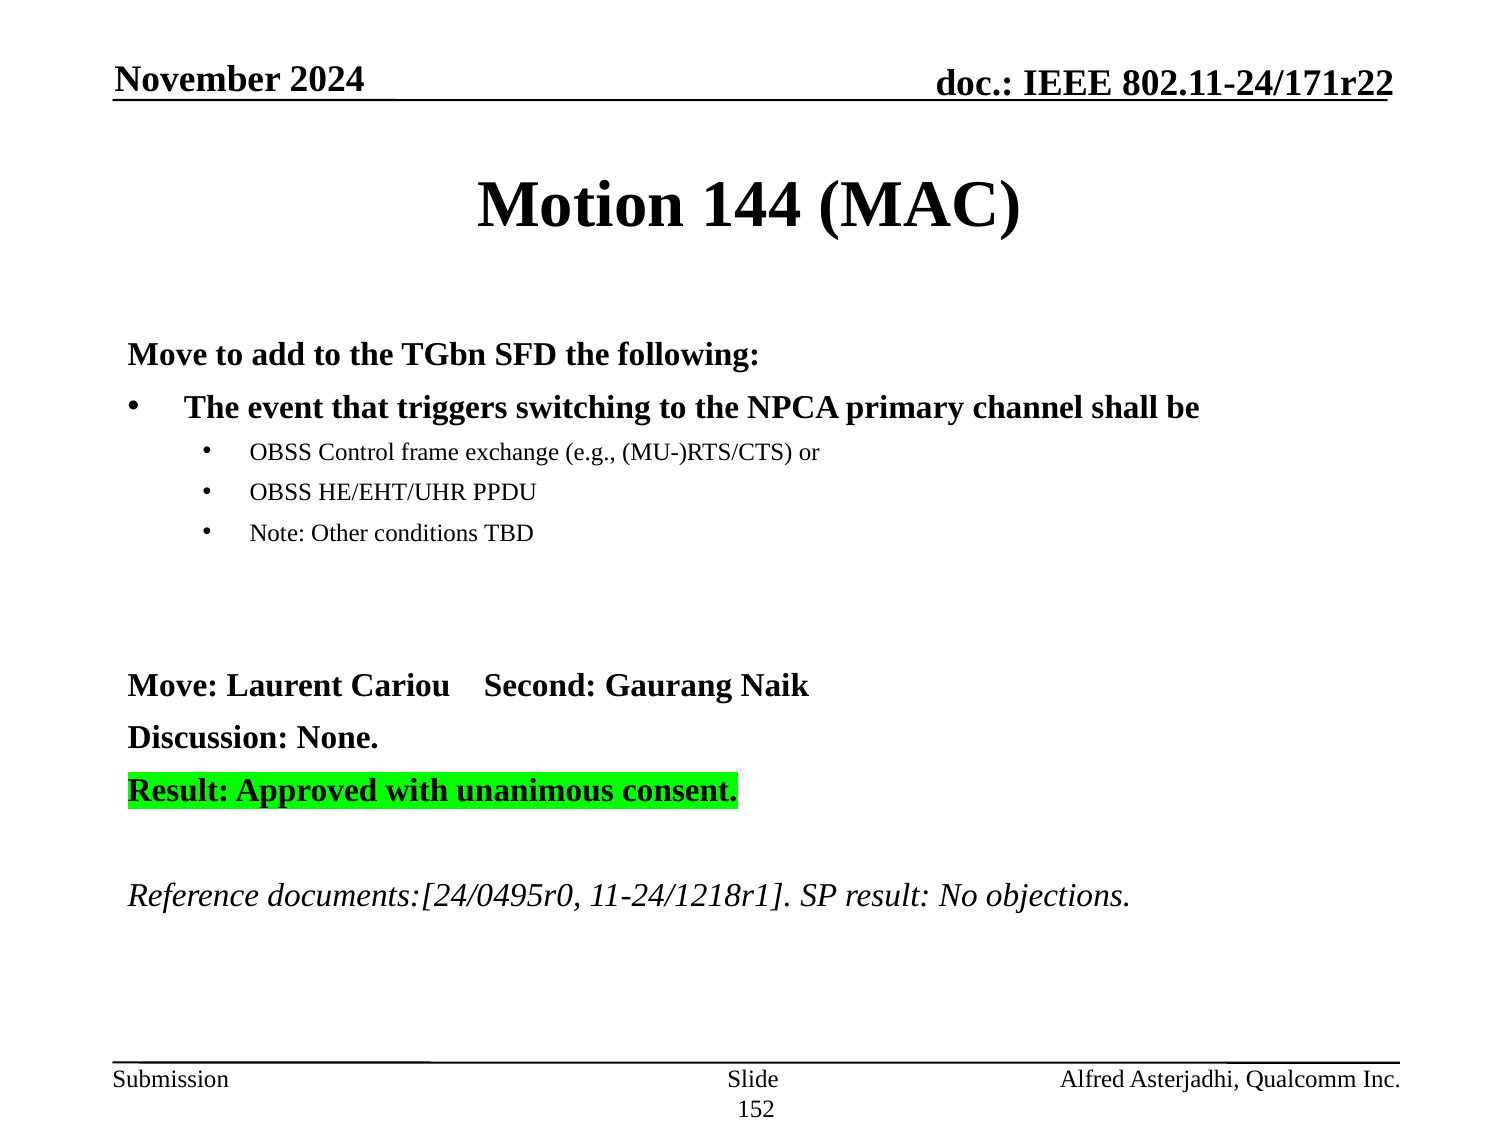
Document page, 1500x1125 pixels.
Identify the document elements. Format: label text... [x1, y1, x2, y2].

list Move to add to the TGbn SFD the following: The event that triggers switching to the NPCA primary channel shall be OBSS Control frame exchange (e.g., (MU-)RTS/CTS) or OBSS HE/EHT/UHR PPDU Note: Other conditions TBD Move: Laurent Cariou Second: Gaurang Naik Discussion: None. Result: Approved with unanimous consent. Reference documents:[24/0495r0, 11-24/1218r1]. SP result: No objections. [112, 324, 1388, 1000]
title Motion 144 (MAC) [112, 112, 1388, 288]
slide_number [114, 54, 423, 100]
footer Alfred Asterjadhi, Qualcomm Inc. [878, 1061, 1402, 1093]
slide_number Slide 152 [712, 1061, 800, 1123]
